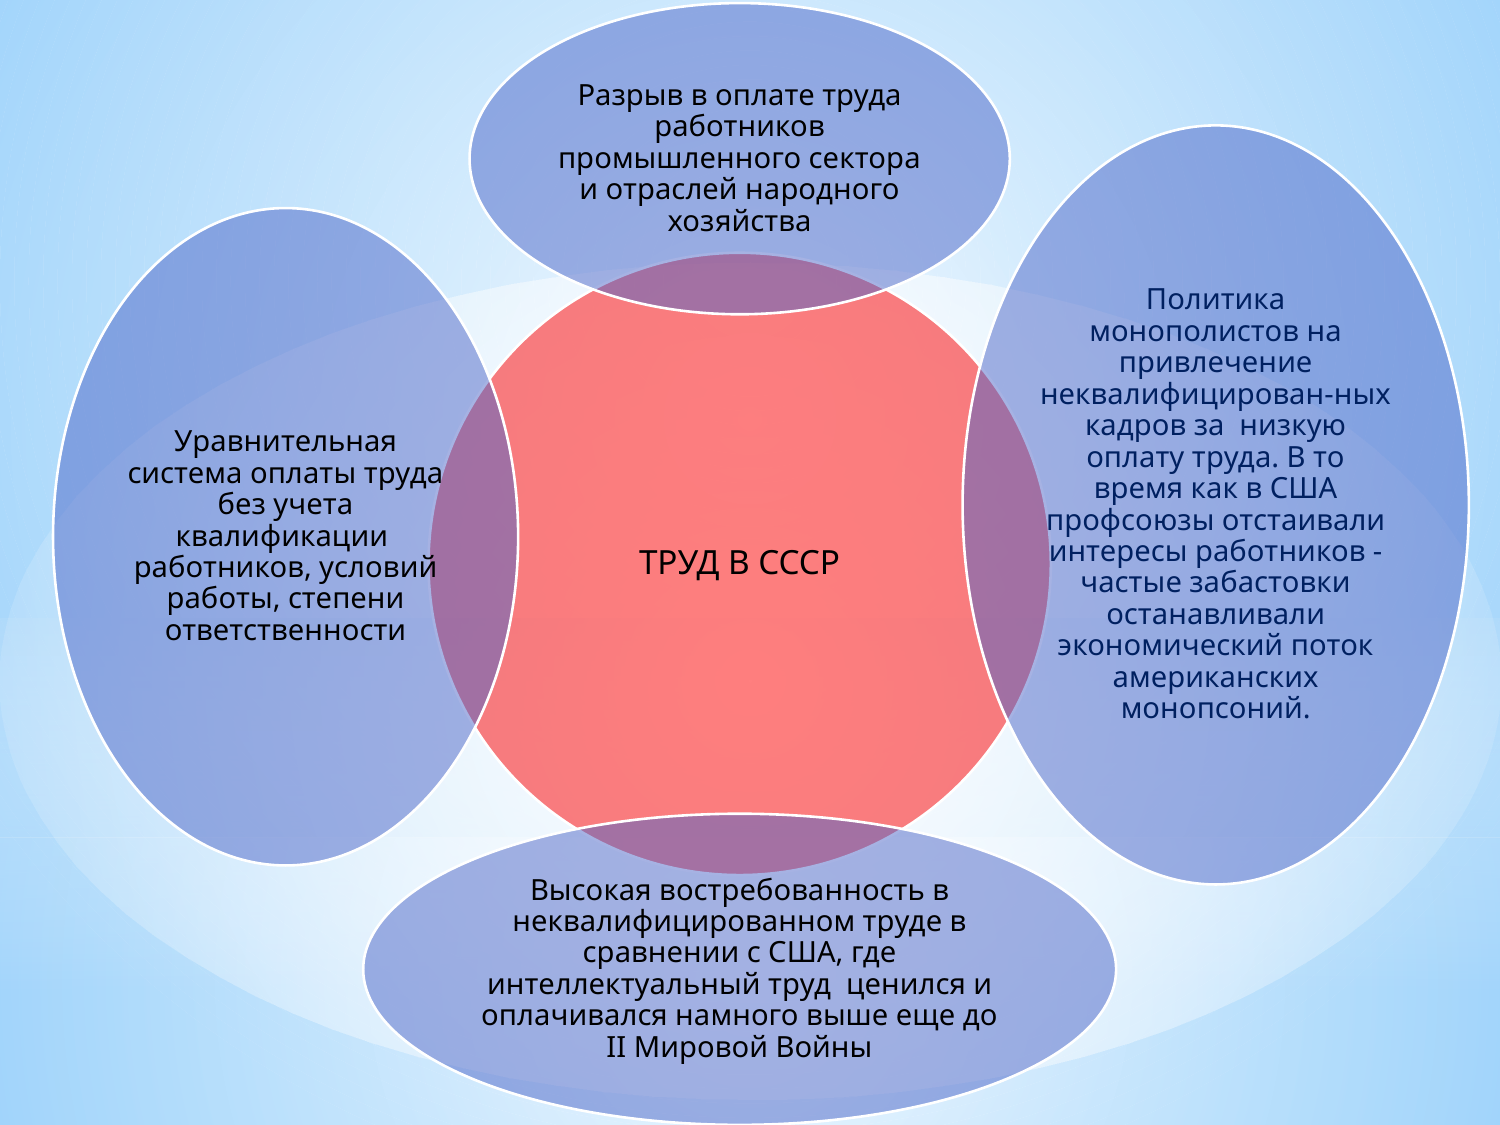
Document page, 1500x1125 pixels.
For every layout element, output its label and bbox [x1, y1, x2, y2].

text_box [0, 2, 1500, 1125]
